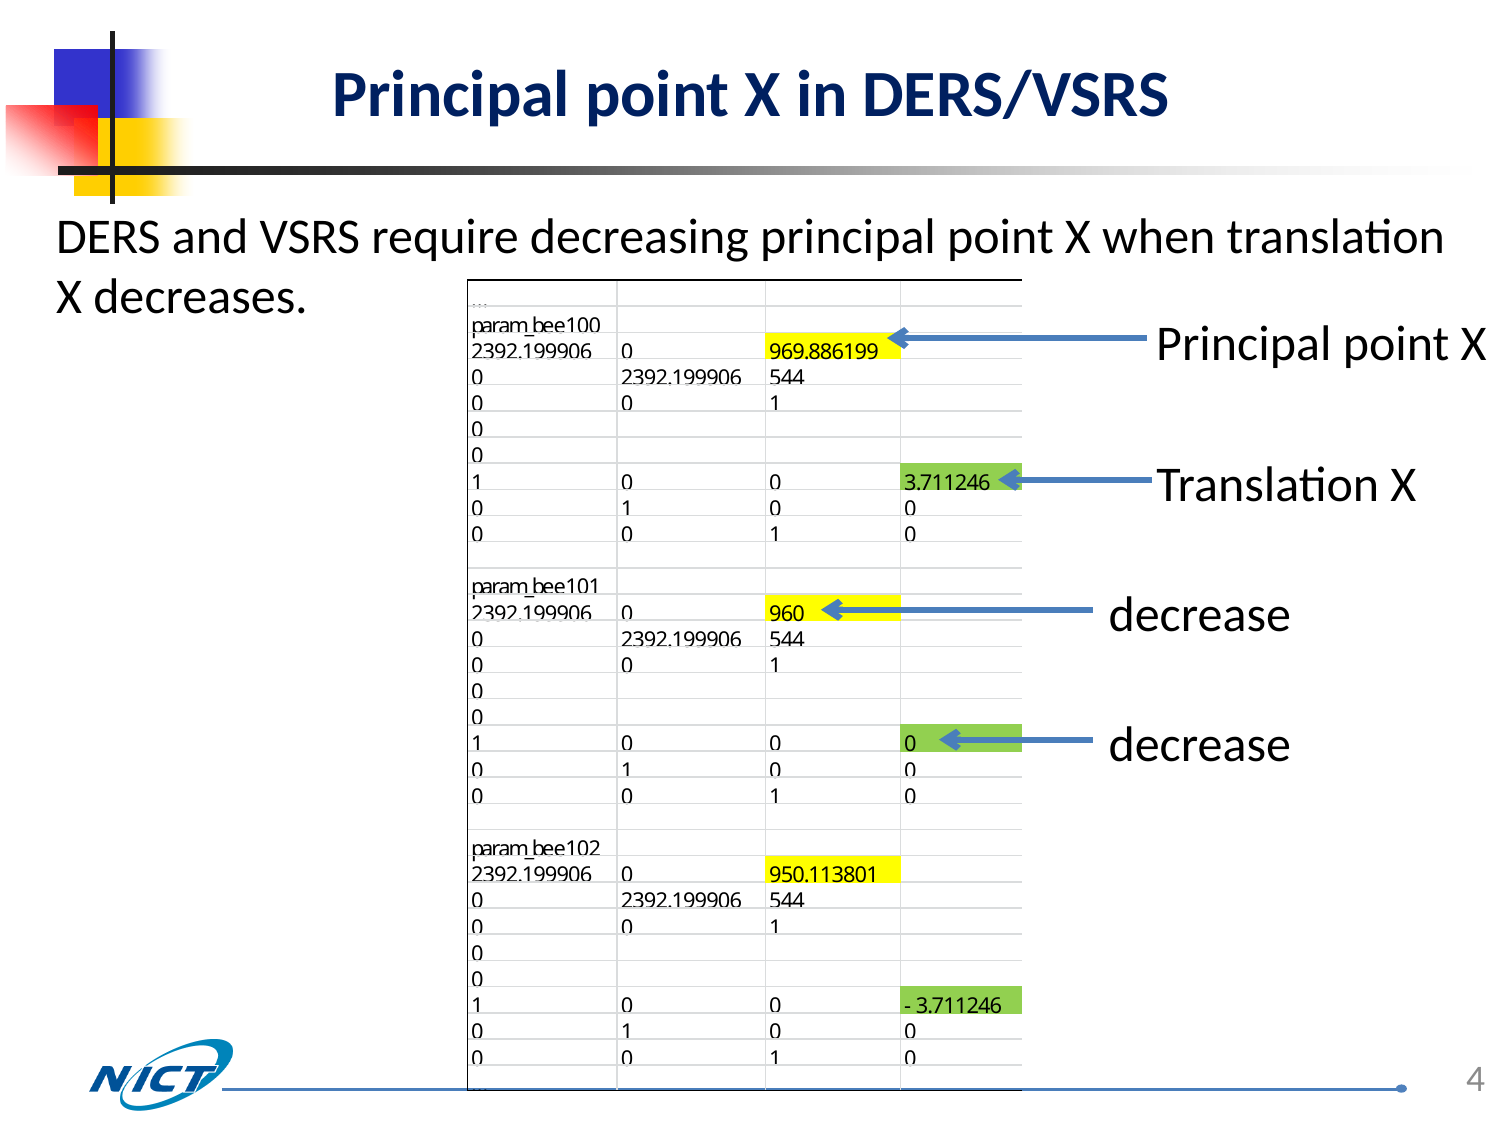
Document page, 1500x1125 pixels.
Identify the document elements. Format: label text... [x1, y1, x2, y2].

text_box decrease [1093, 574, 1307, 649]
text_box Principal point X [1141, 302, 1500, 378]
picture [89, 1039, 233, 1111]
slide_number 4 [1149, 1046, 1500, 1107]
picture [224, 1039, 233, 1045]
text_box Translation X [1141, 444, 1432, 520]
title Principal point X in DERS/VSRS [76, 42, 1427, 138]
text_box decrease [1093, 704, 1307, 779]
text_box DERS and VSRS require decreasing principal point X when translation X decreases. [41, 196, 1483, 331]
picture [466, 278, 1024, 1092]
